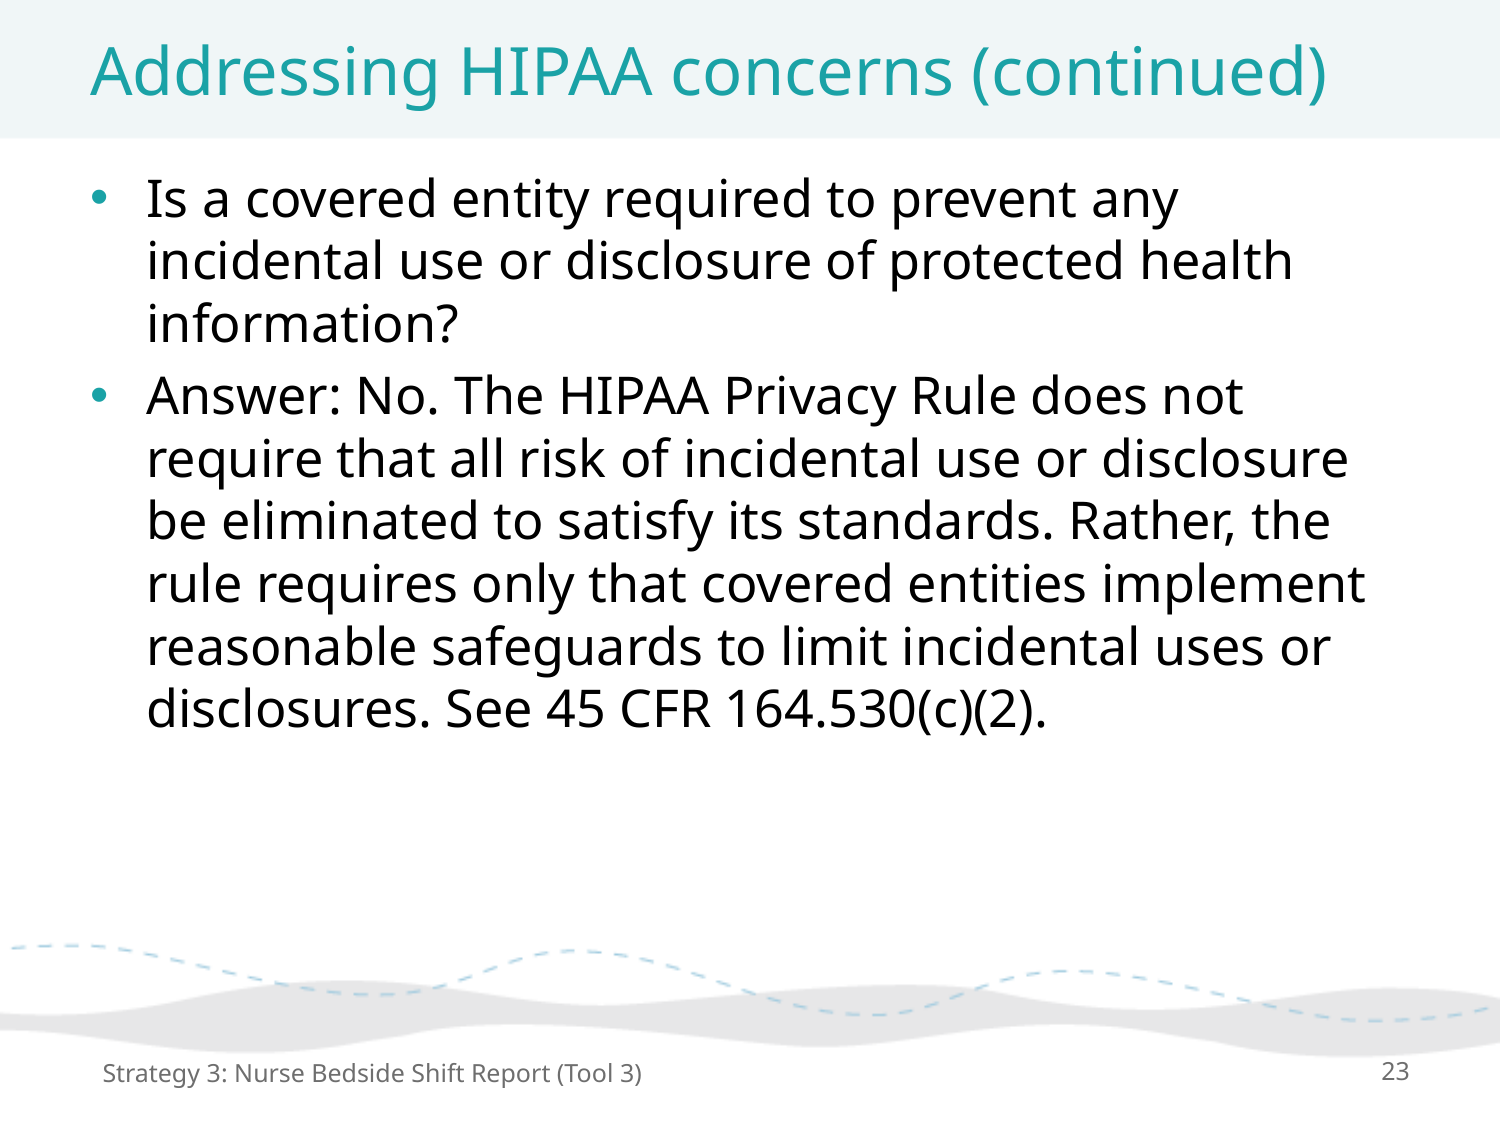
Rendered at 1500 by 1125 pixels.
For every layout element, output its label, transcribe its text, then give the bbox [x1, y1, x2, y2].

slide_number 23 [1074, 1042, 1425, 1103]
title Addressing HIPAA concerns (continued) [75, 0, 1425, 138]
list Is a covered entity required to prevent any incidental use or disclosure of protected health information? Answer: No. The HIPAA Privacy Rule does not require that all risk of incidental use or disclosure be eliminated to satisfy its standards. Rather, the rule requires only that covered entities implement reasonable safeguards to limit incidental uses or disclosures. See 45 CFR 164.530(c)(2). [75, 157, 1425, 900]
footer Strategy 3: Nurse Bedside Shift Report (Tool 3) [87, 1042, 763, 1103]
picture [0, 0, 1500, 1125]
